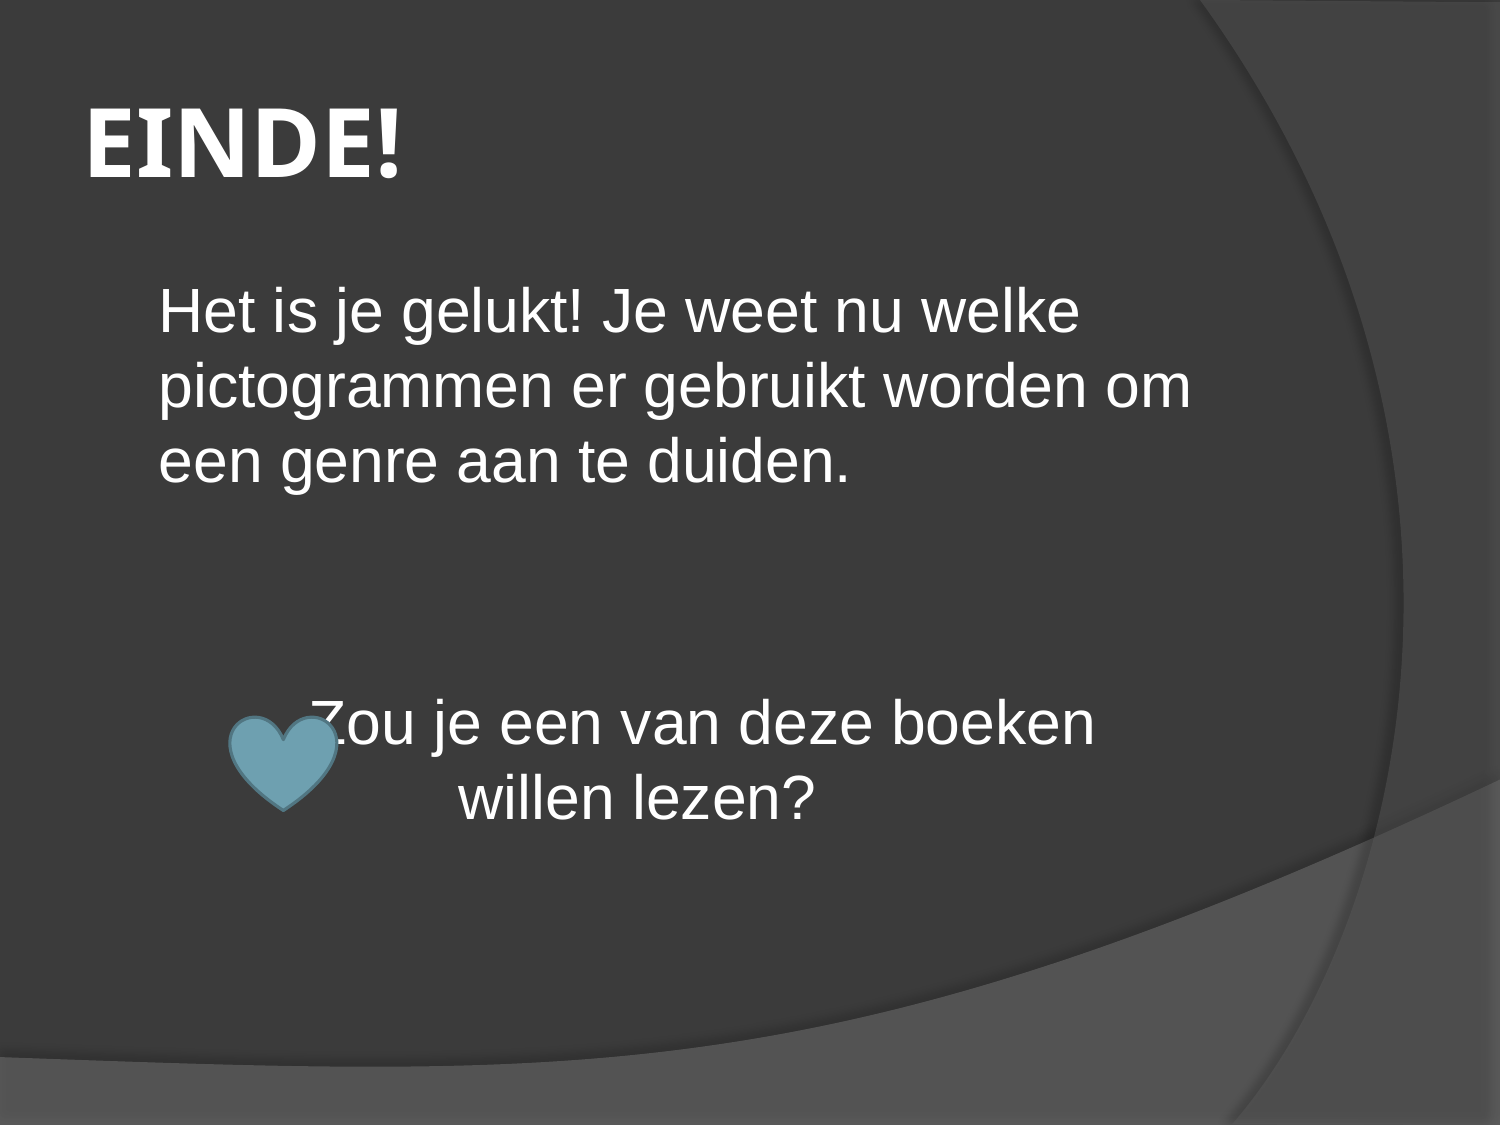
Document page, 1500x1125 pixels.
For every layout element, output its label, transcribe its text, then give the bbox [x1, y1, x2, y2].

title EINDE! [75, 45, 1300, 233]
list Het is je gelukt! Je weet nu welke pictogrammen er gebruikt worden om een genre aan te duiden. Zou je een van deze boeken willen lezen? [75, 262, 1300, 917]
text_box [228, 715, 339, 812]
